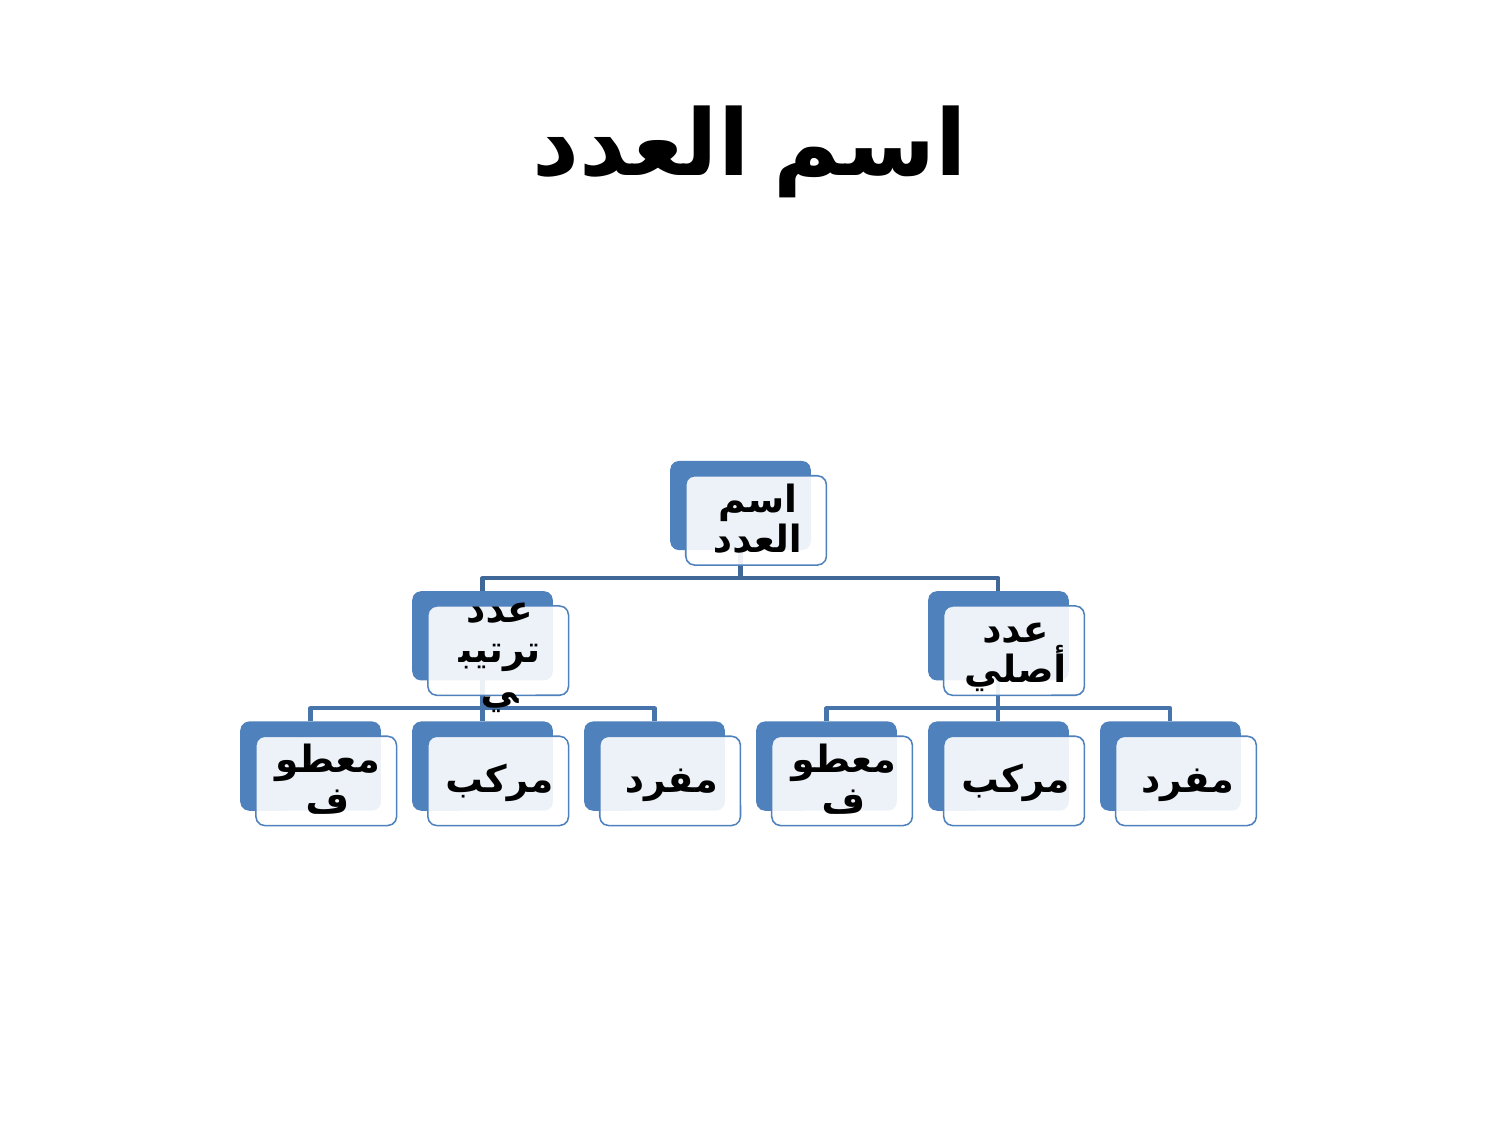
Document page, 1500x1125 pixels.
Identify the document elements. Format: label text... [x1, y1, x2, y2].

title اسم العدد [75, 45, 1425, 233]
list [239, 347, 1257, 939]
